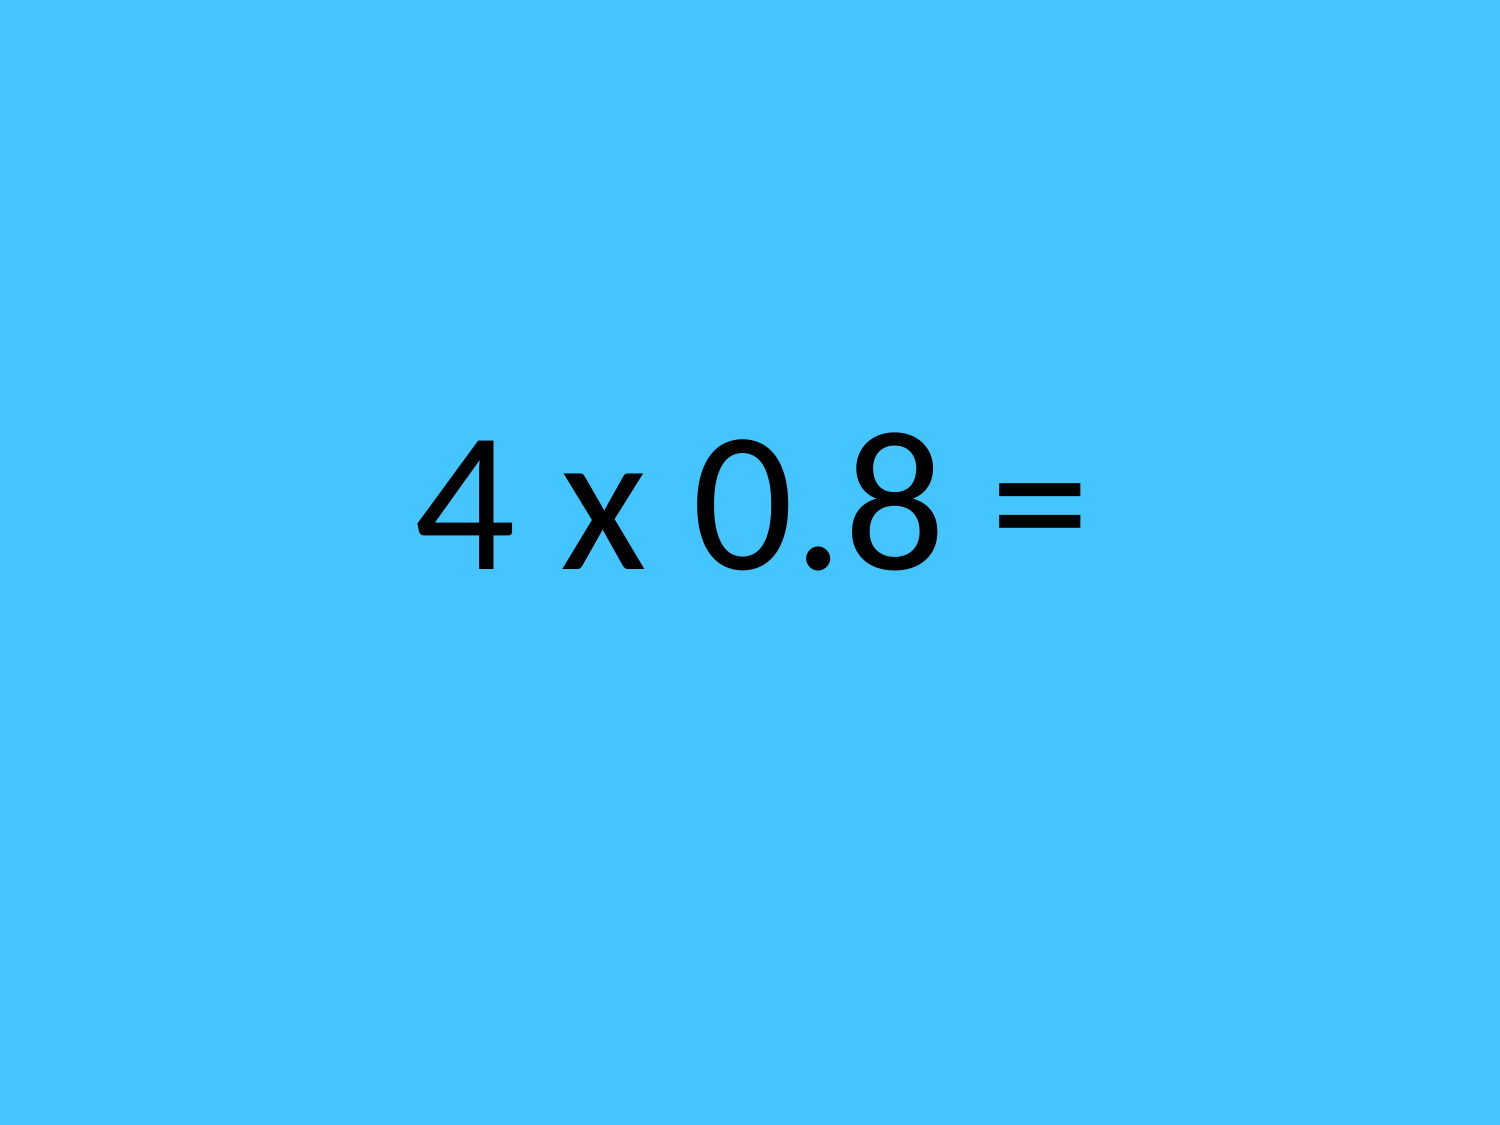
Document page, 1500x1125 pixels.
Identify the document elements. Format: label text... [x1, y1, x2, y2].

text_box 4 x 0.8 = [399, 362, 1225, 618]
